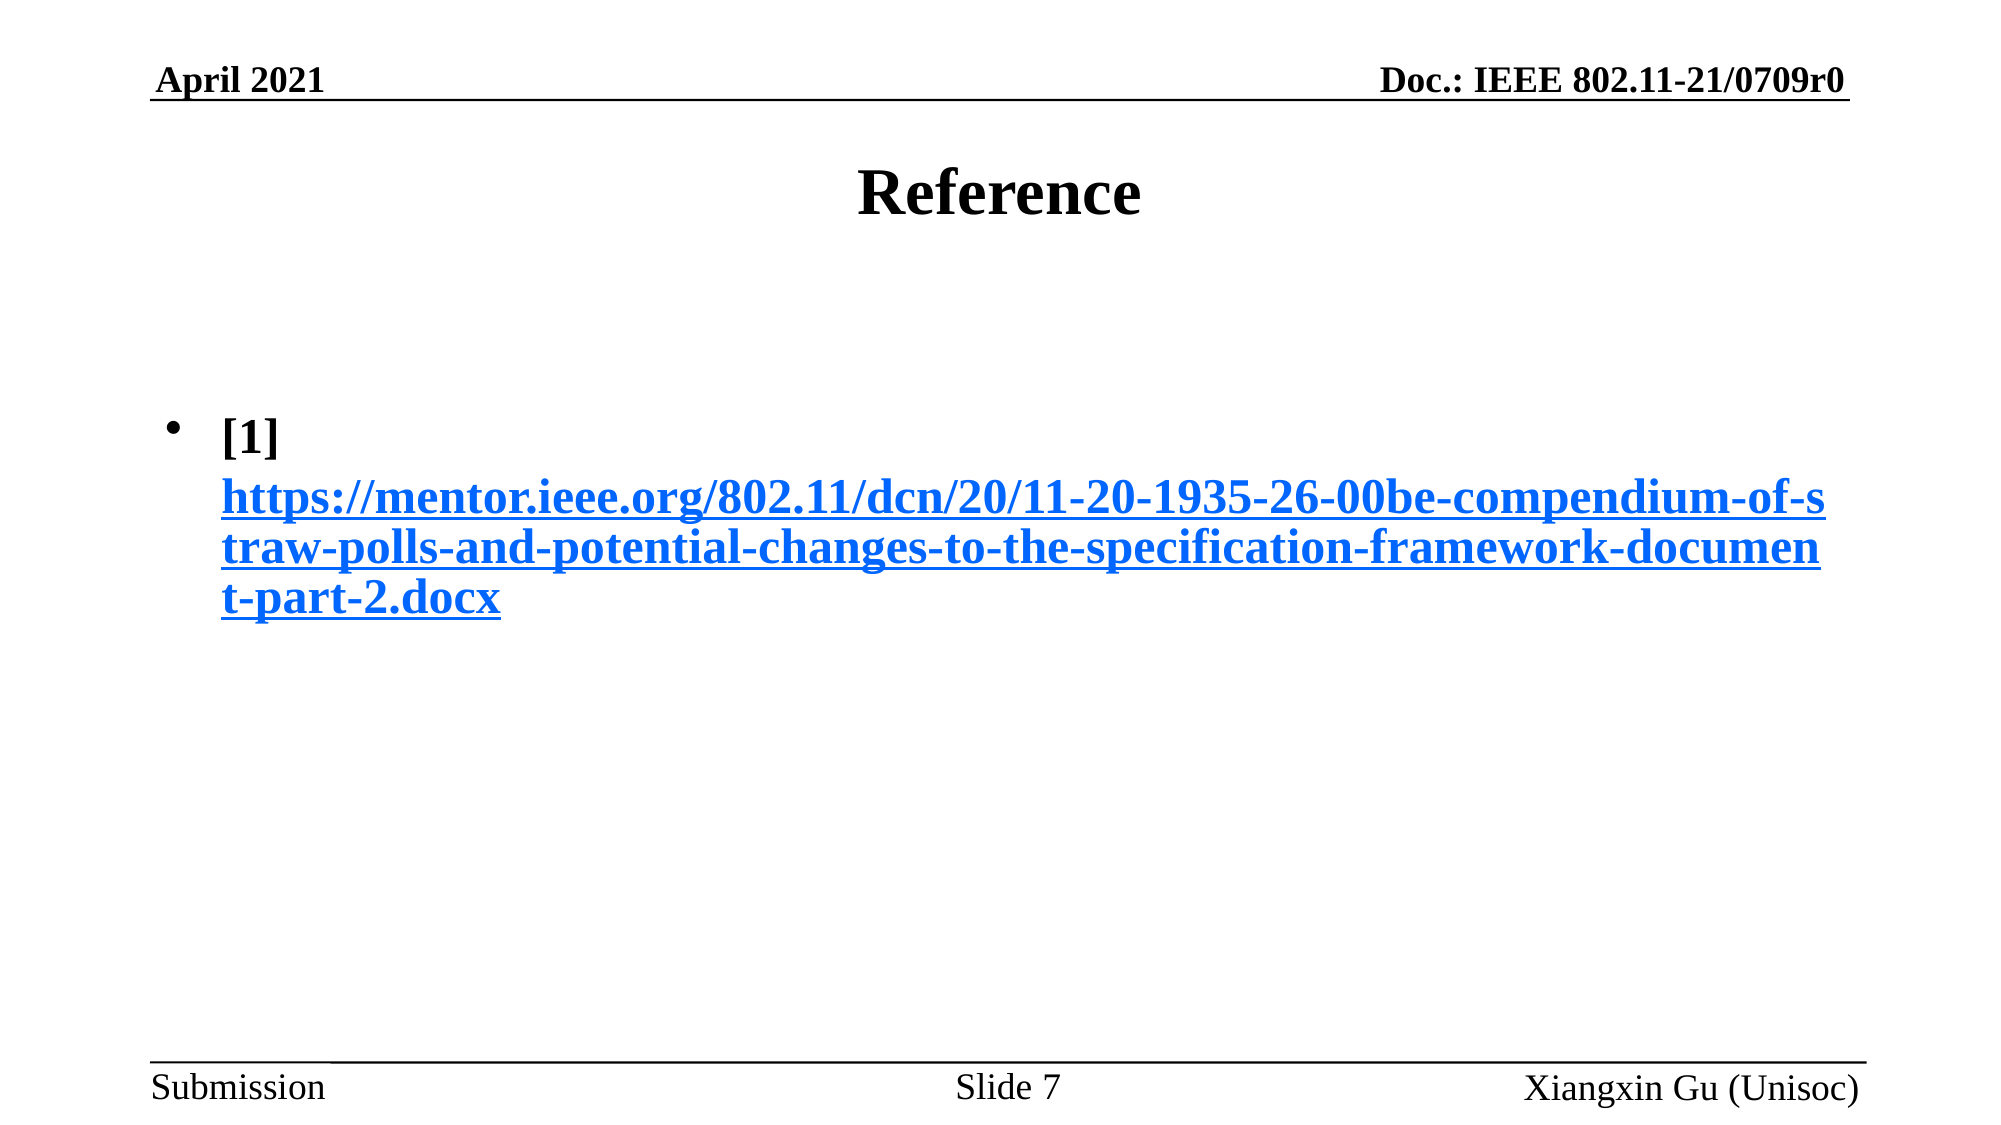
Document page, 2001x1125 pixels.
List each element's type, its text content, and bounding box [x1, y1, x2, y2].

title Reference [149, 112, 1851, 263]
footer Xiangxin Gu (Unisoc) [1520, 1062, 1860, 1109]
slide_number Slide 7 [942, 1063, 1075, 1108]
list [1] https://mentor.ieee.org/802.11/dcn/20/11-20-1935-26-00be-compendium-of-straw-polls-and-potential-changes-to-the-specification-framework-document-part-2.docx [149, 396, 1851, 1063]
